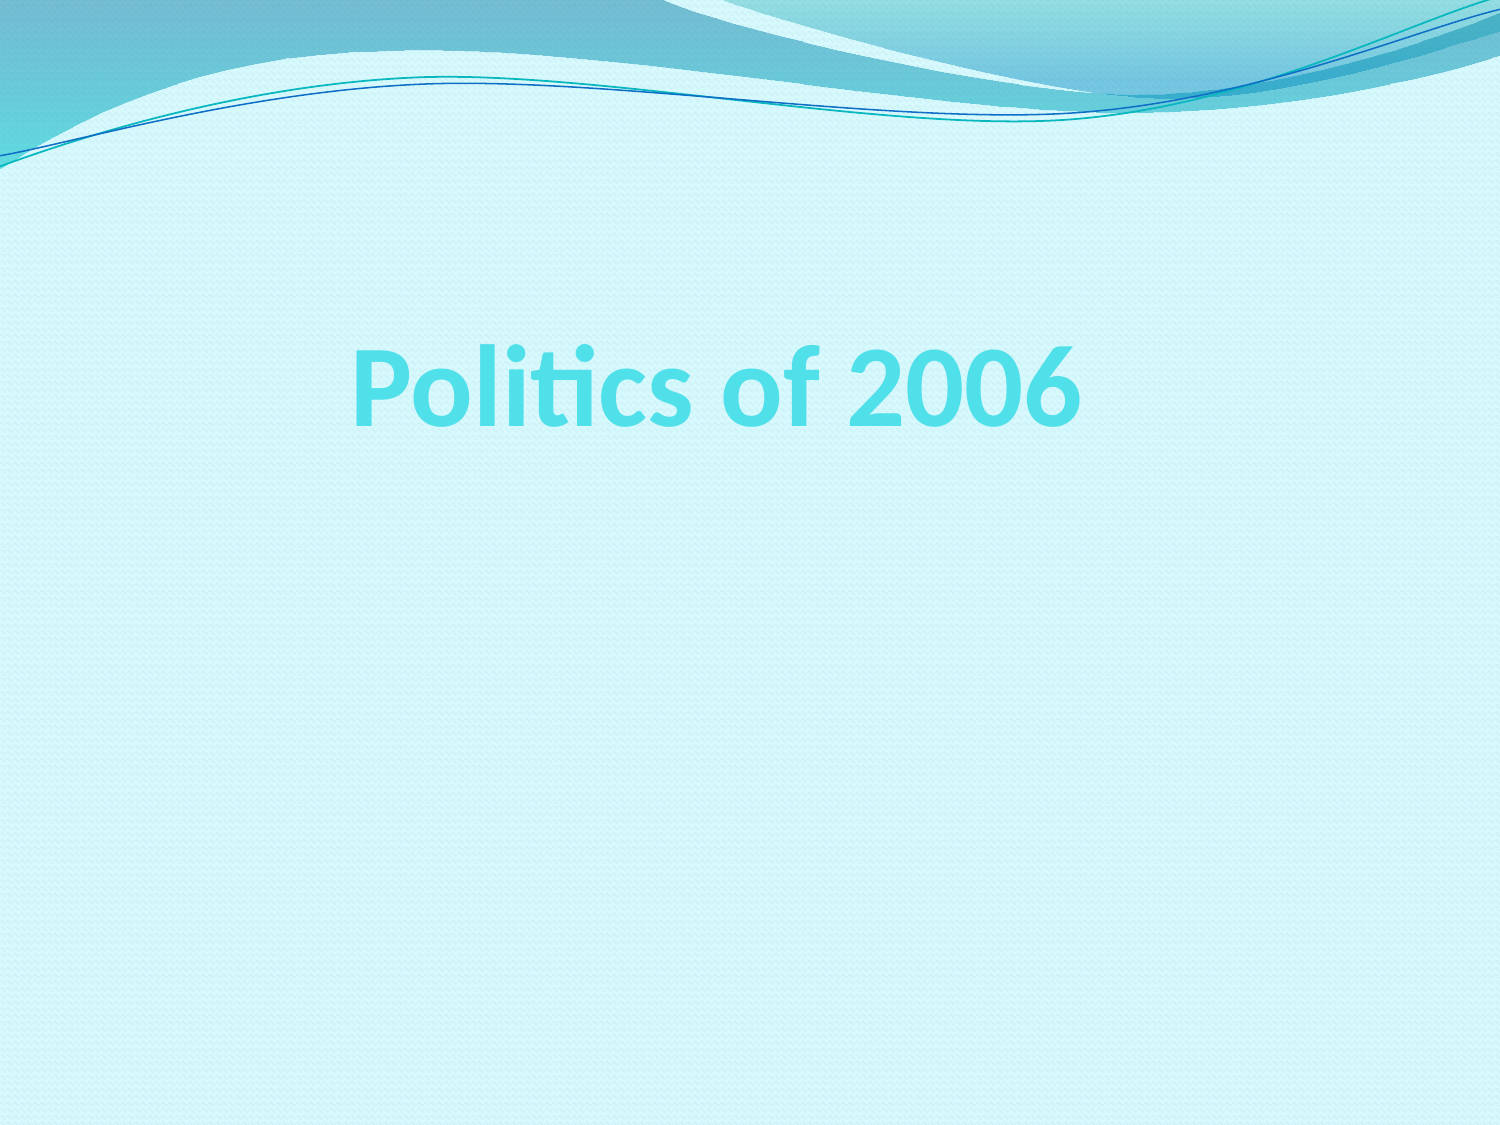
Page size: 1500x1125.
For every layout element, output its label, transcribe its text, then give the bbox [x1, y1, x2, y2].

title Politics of 2006 [350, 137, 1088, 450]
